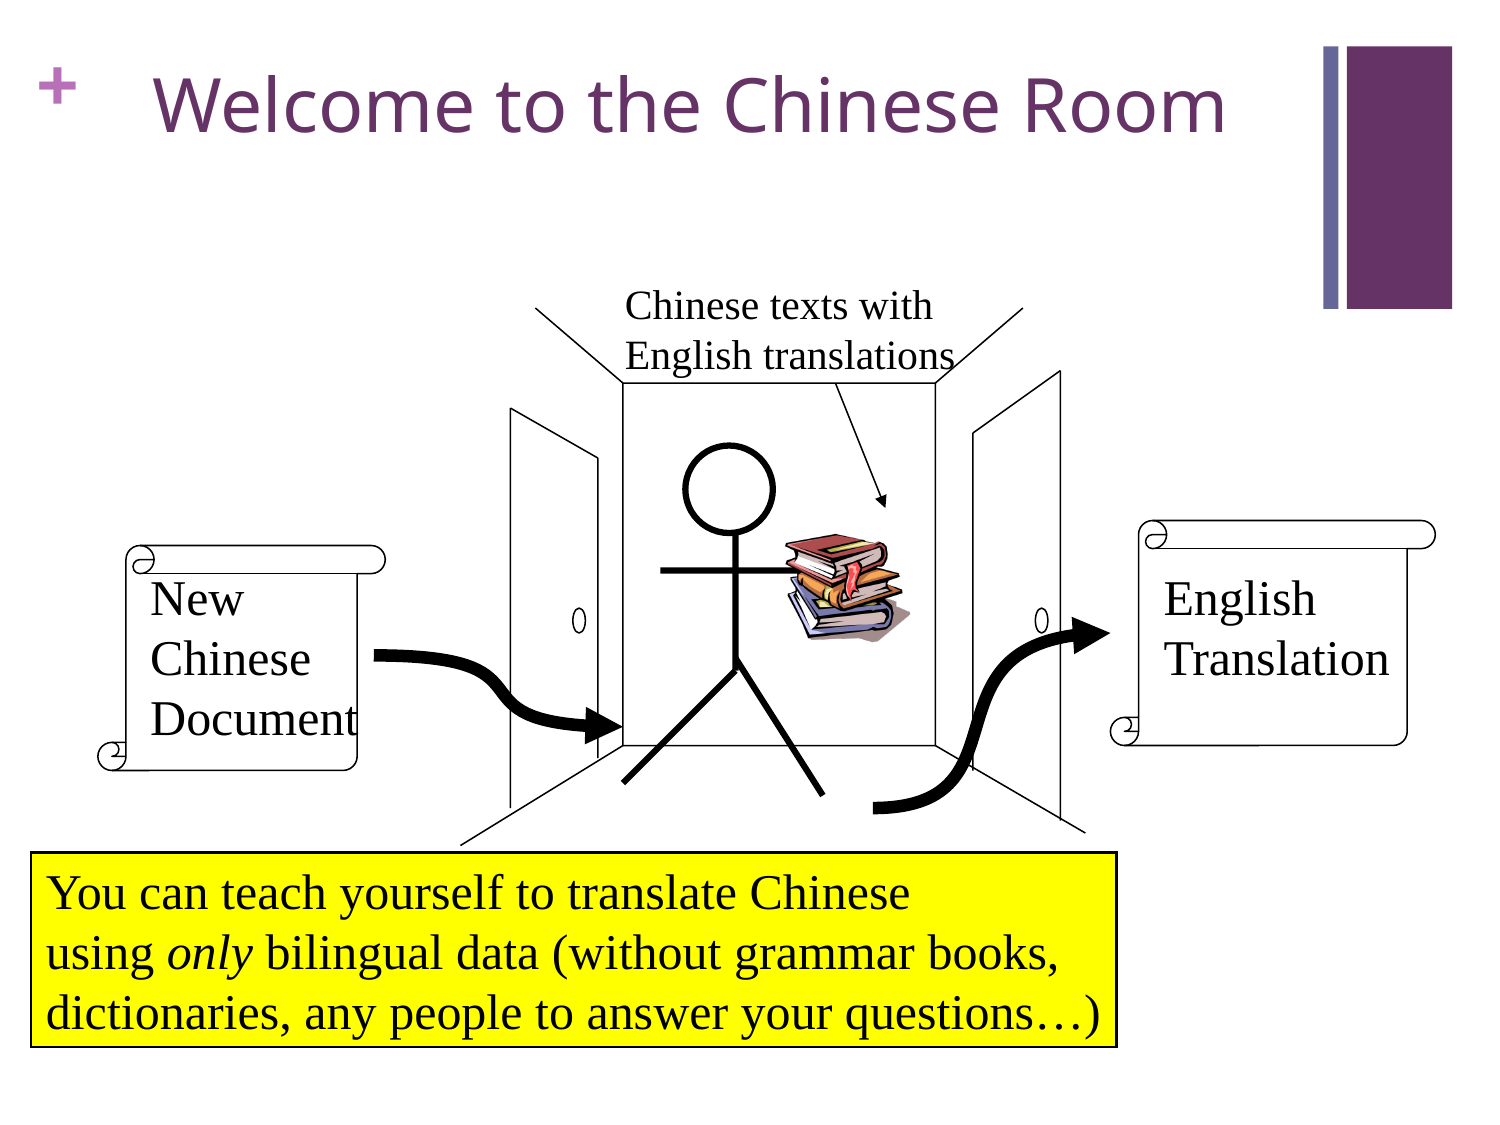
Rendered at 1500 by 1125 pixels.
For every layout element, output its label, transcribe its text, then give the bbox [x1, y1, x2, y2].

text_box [373, 654, 624, 787]
text_box Chinese texts with English translations [610, 270, 971, 386]
title Welcome to the Chinese Room [137, 50, 1413, 238]
text_box New Chinese Document [135, 558, 374, 753]
text_box [97, 545, 386, 771]
text_box English Translation [1148, 558, 1405, 693]
text_box [685, 445, 773, 534]
text_box [572, 608, 586, 634]
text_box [872, 632, 1139, 809]
picture [784, 532, 911, 643]
text_box [1035, 608, 1048, 629]
text_box [835, 382, 887, 509]
text_box [1138, 520, 1436, 746]
text_box You can teach yourself to translate Chinese using only bilingual data (without grammar books, dictionaries, any people to answer your questions…) [31, 852, 1117, 1048]
text_box [99, 942, 130, 1018]
